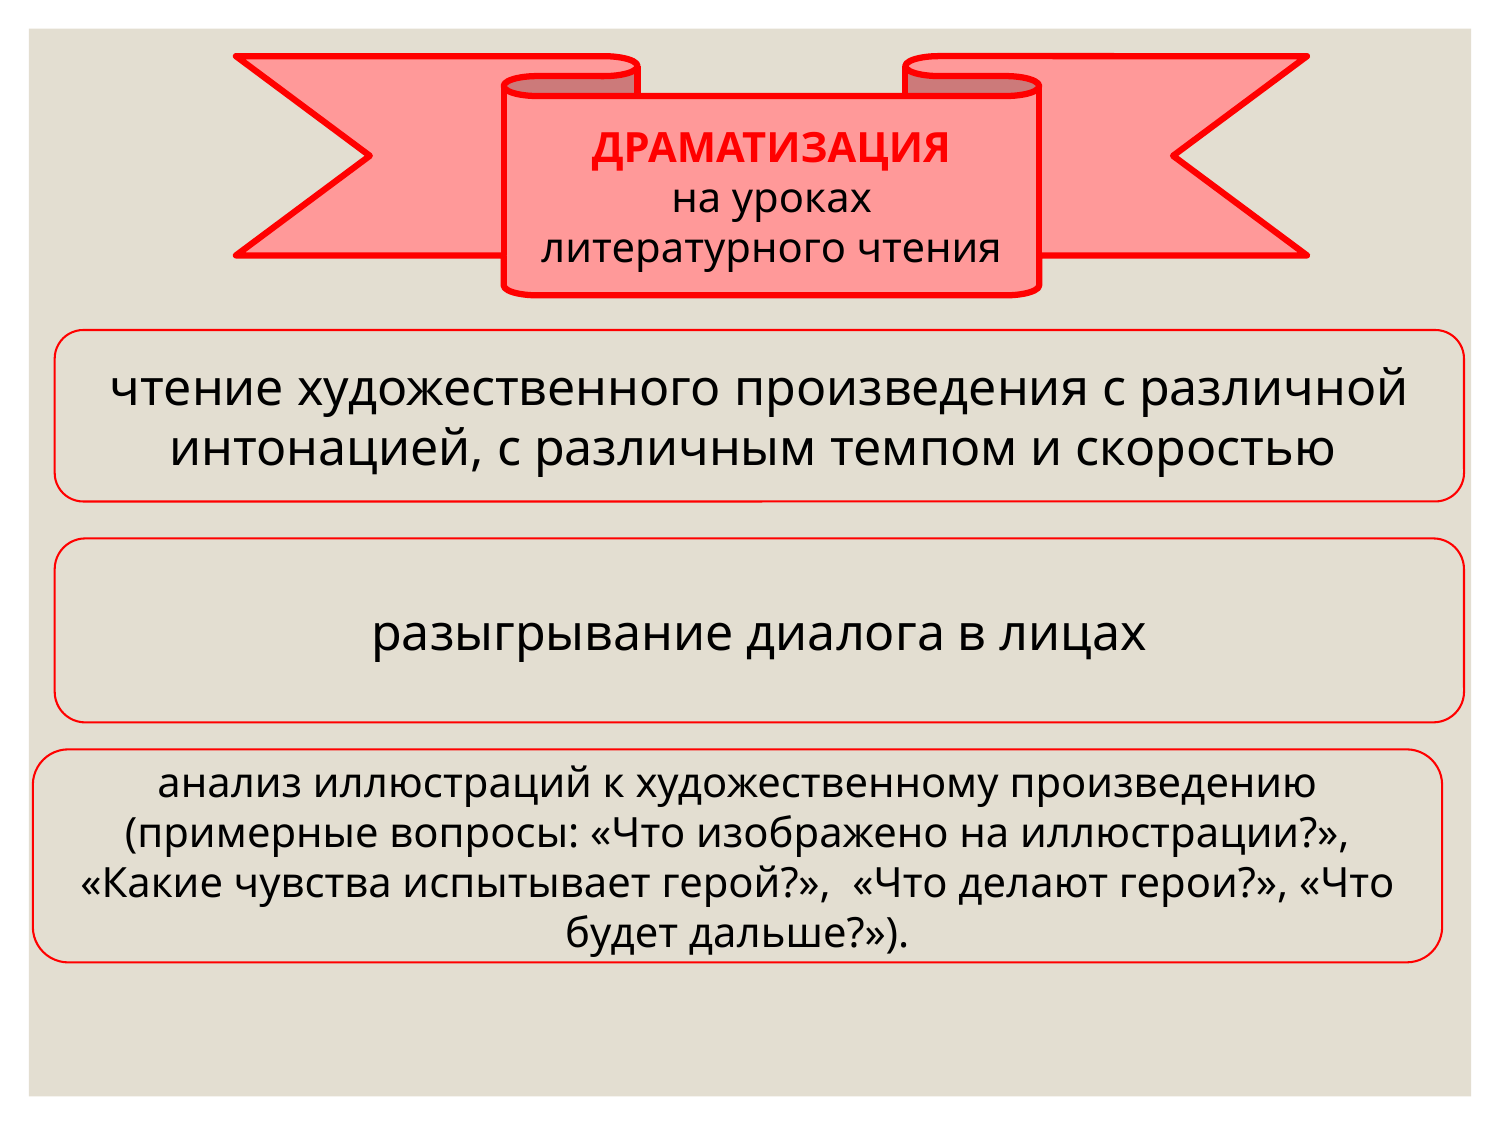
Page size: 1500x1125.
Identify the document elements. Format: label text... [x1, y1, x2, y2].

text_box анализ иллюстраций к художественному произведению (примерные вопросы: «Что изображено на иллюстрации?», «Какие чувства испытывает герой?», «Что делают герои?», «Что будет дальше?»). [31, 748, 1444, 964]
text_box ДРАМАТИЗАЦИЯ на уроках литературного чтения [234, 55, 1308, 297]
text_box разыгрывание диалога в лицах [53, 537, 1466, 724]
text_box чтение художественного произведения с различной интонацией, с различным темпом и скоростью [53, 328, 1466, 503]
